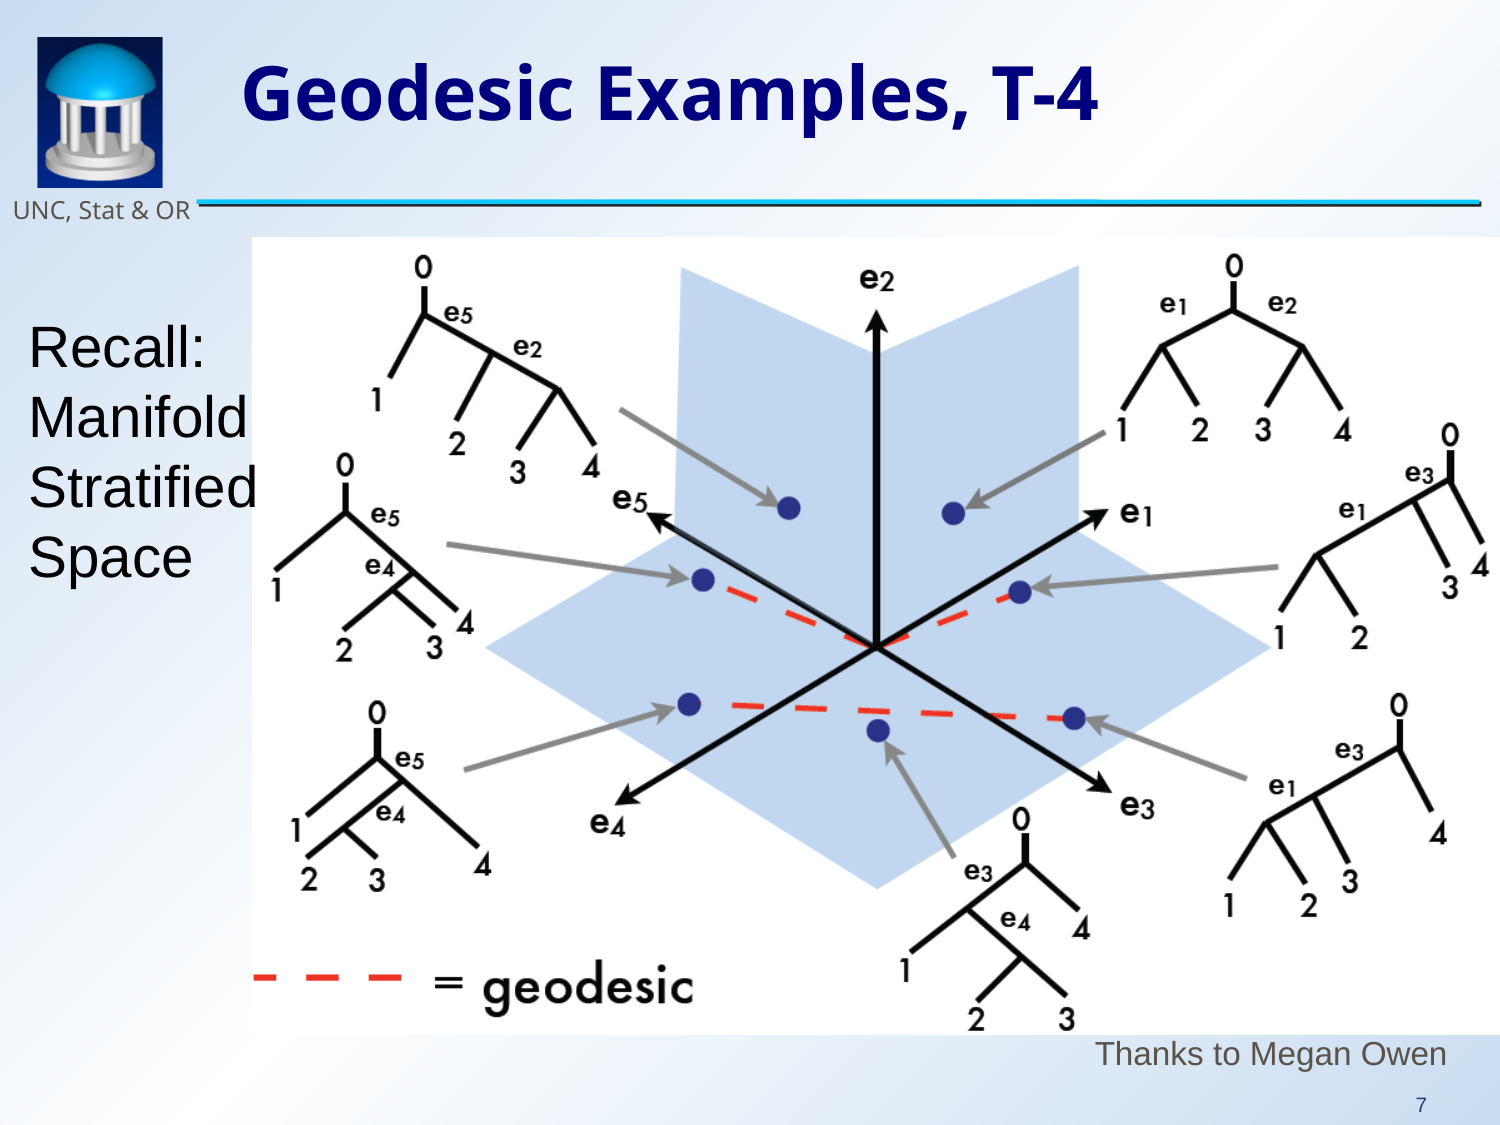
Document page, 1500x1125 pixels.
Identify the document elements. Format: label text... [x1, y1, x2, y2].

text_box Thanks to Megan Owen [1080, 1044, 1463, 1080]
picture [251, 237, 1500, 1035]
text_box Recall: Manifold Stratified Space [13, 302, 246, 597]
title Geodesic Examples, T-4 [224, 24, 1438, 156]
